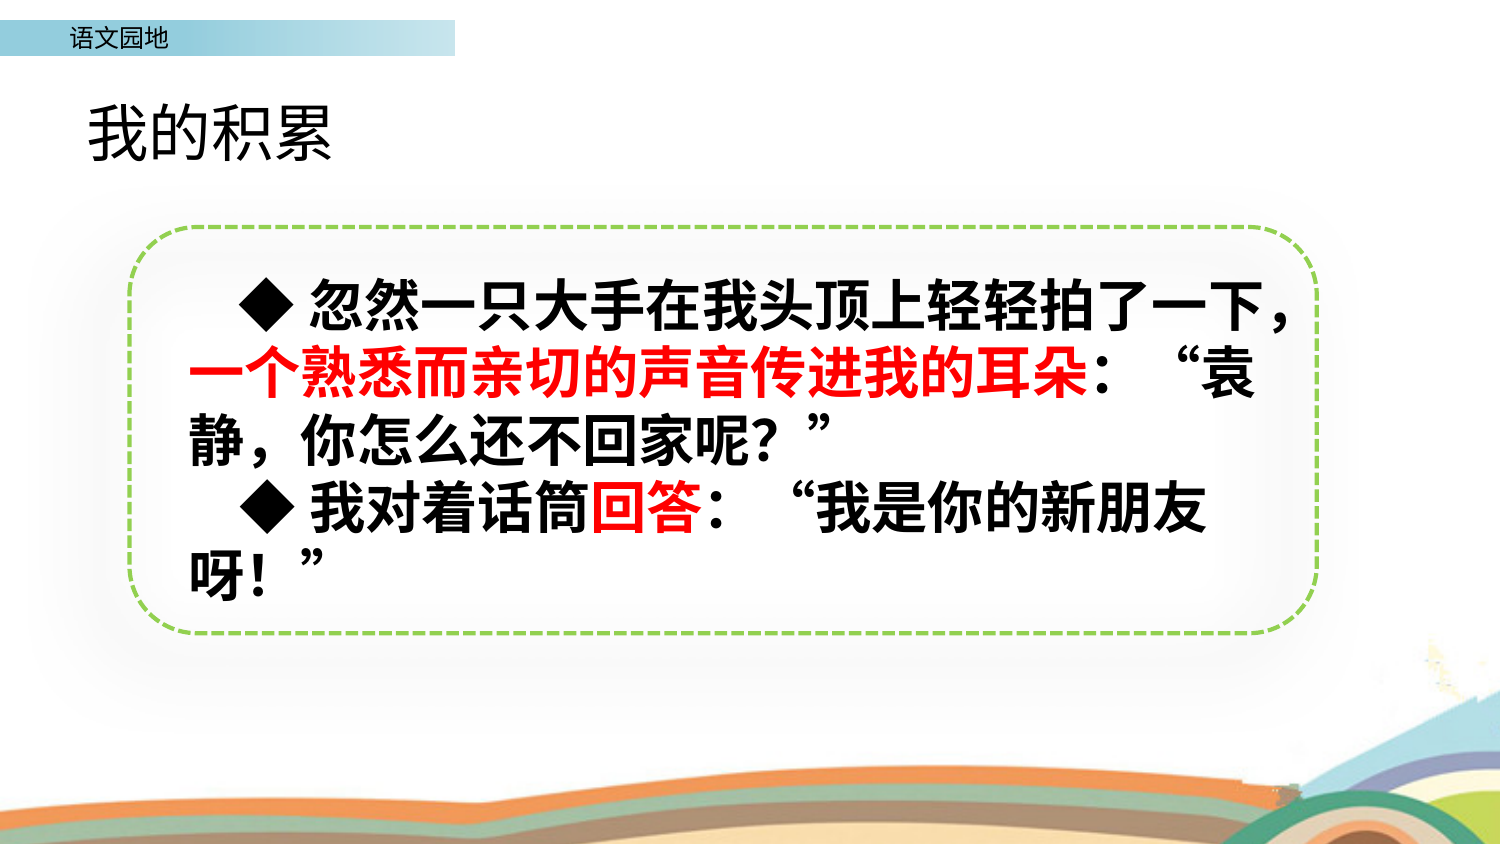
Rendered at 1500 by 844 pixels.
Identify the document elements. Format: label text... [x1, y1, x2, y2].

picture [0, 572, 1500, 844]
text_box 我的积累 [75, 88, 348, 175]
text_box [127, 224, 1319, 636]
